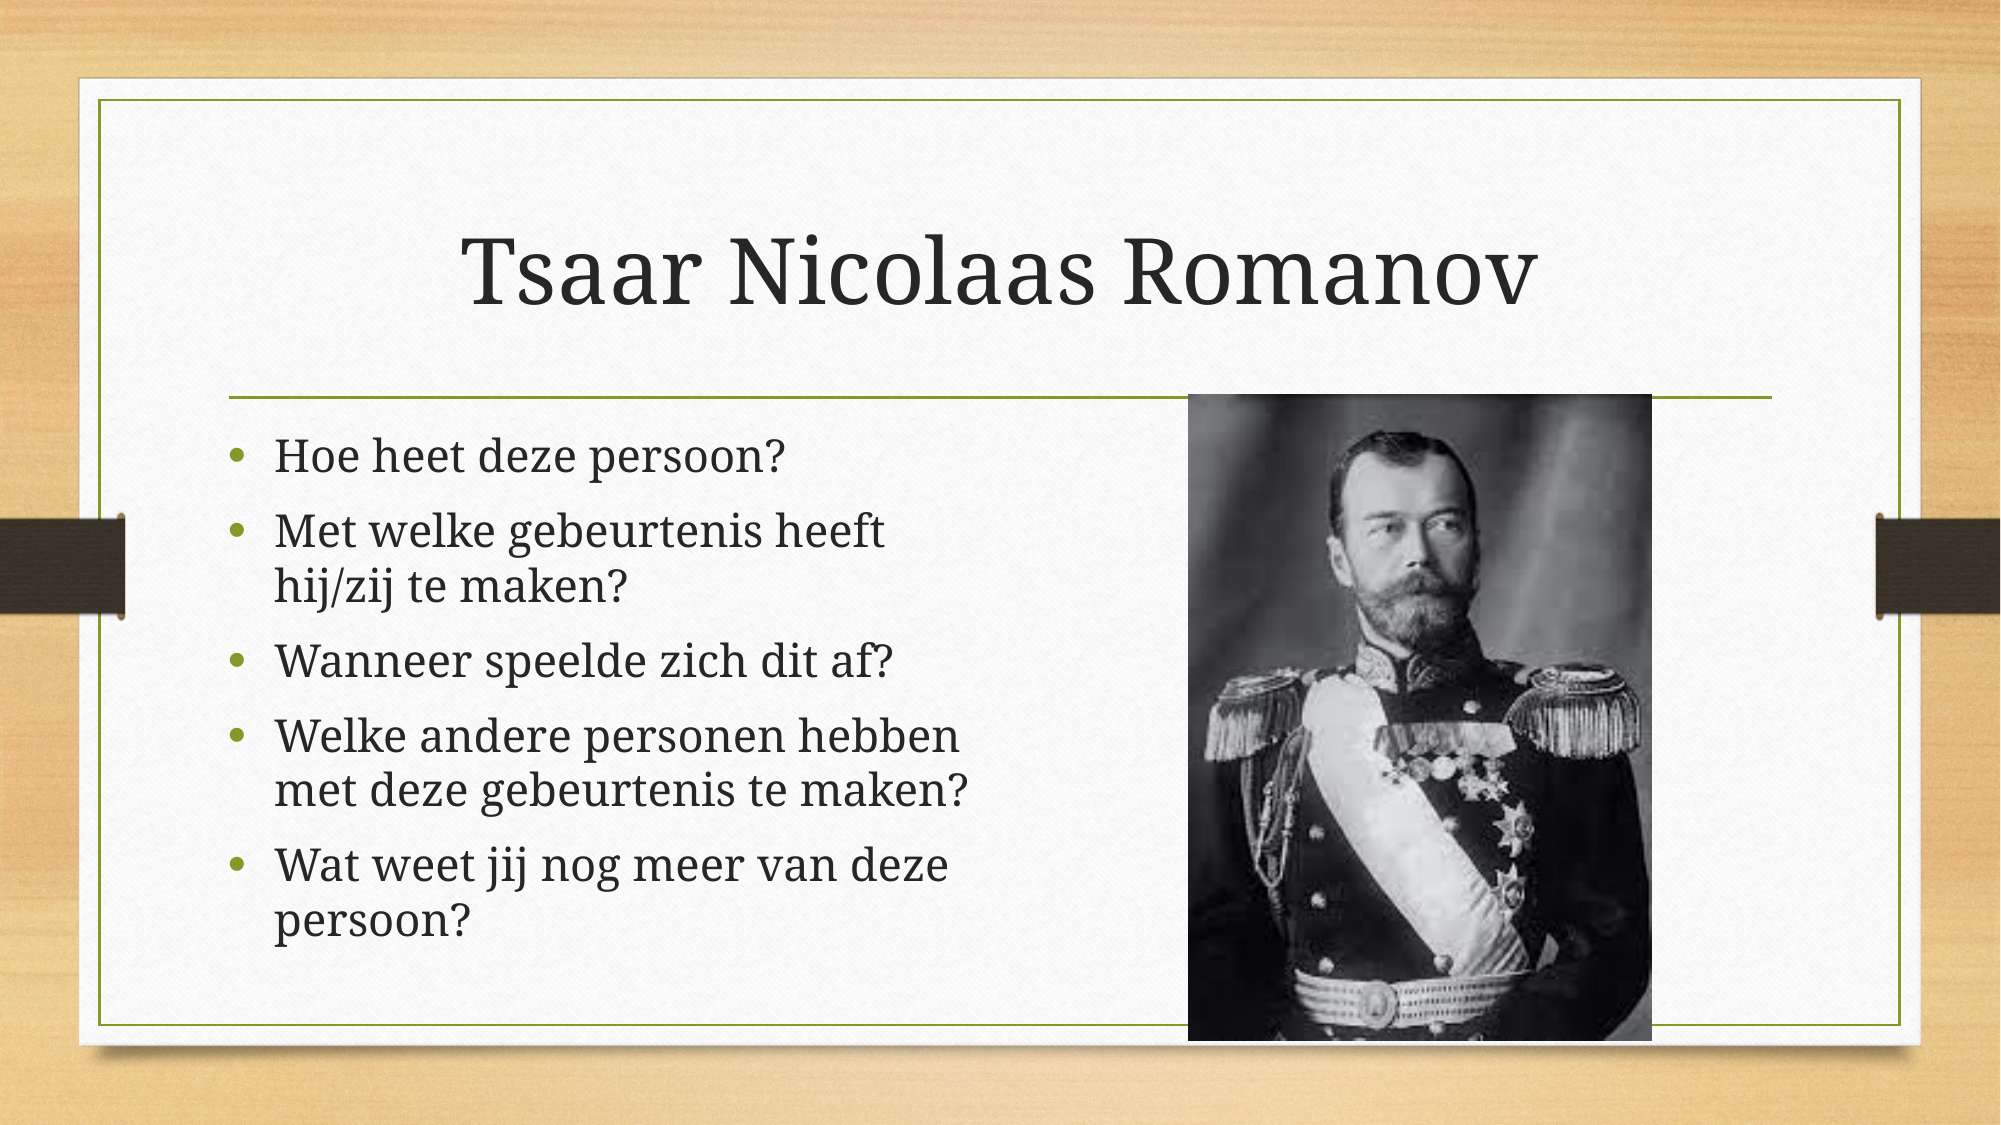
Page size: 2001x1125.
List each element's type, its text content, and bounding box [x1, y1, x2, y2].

list Hoe heet deze persoon? Met welke gebeurtenis heeft hij/zij te maken? Wanneer speelde zich dit af? Welke andere personen hebben met deze gebeurtenis te maken? Wat weet jij nog meer van deze persoon? [213, 420, 987, 963]
title Tsaar Nicolaas Romanov [212, 161, 1788, 375]
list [1187, 394, 1652, 1042]
picture [0, 0, 2001, 1125]
